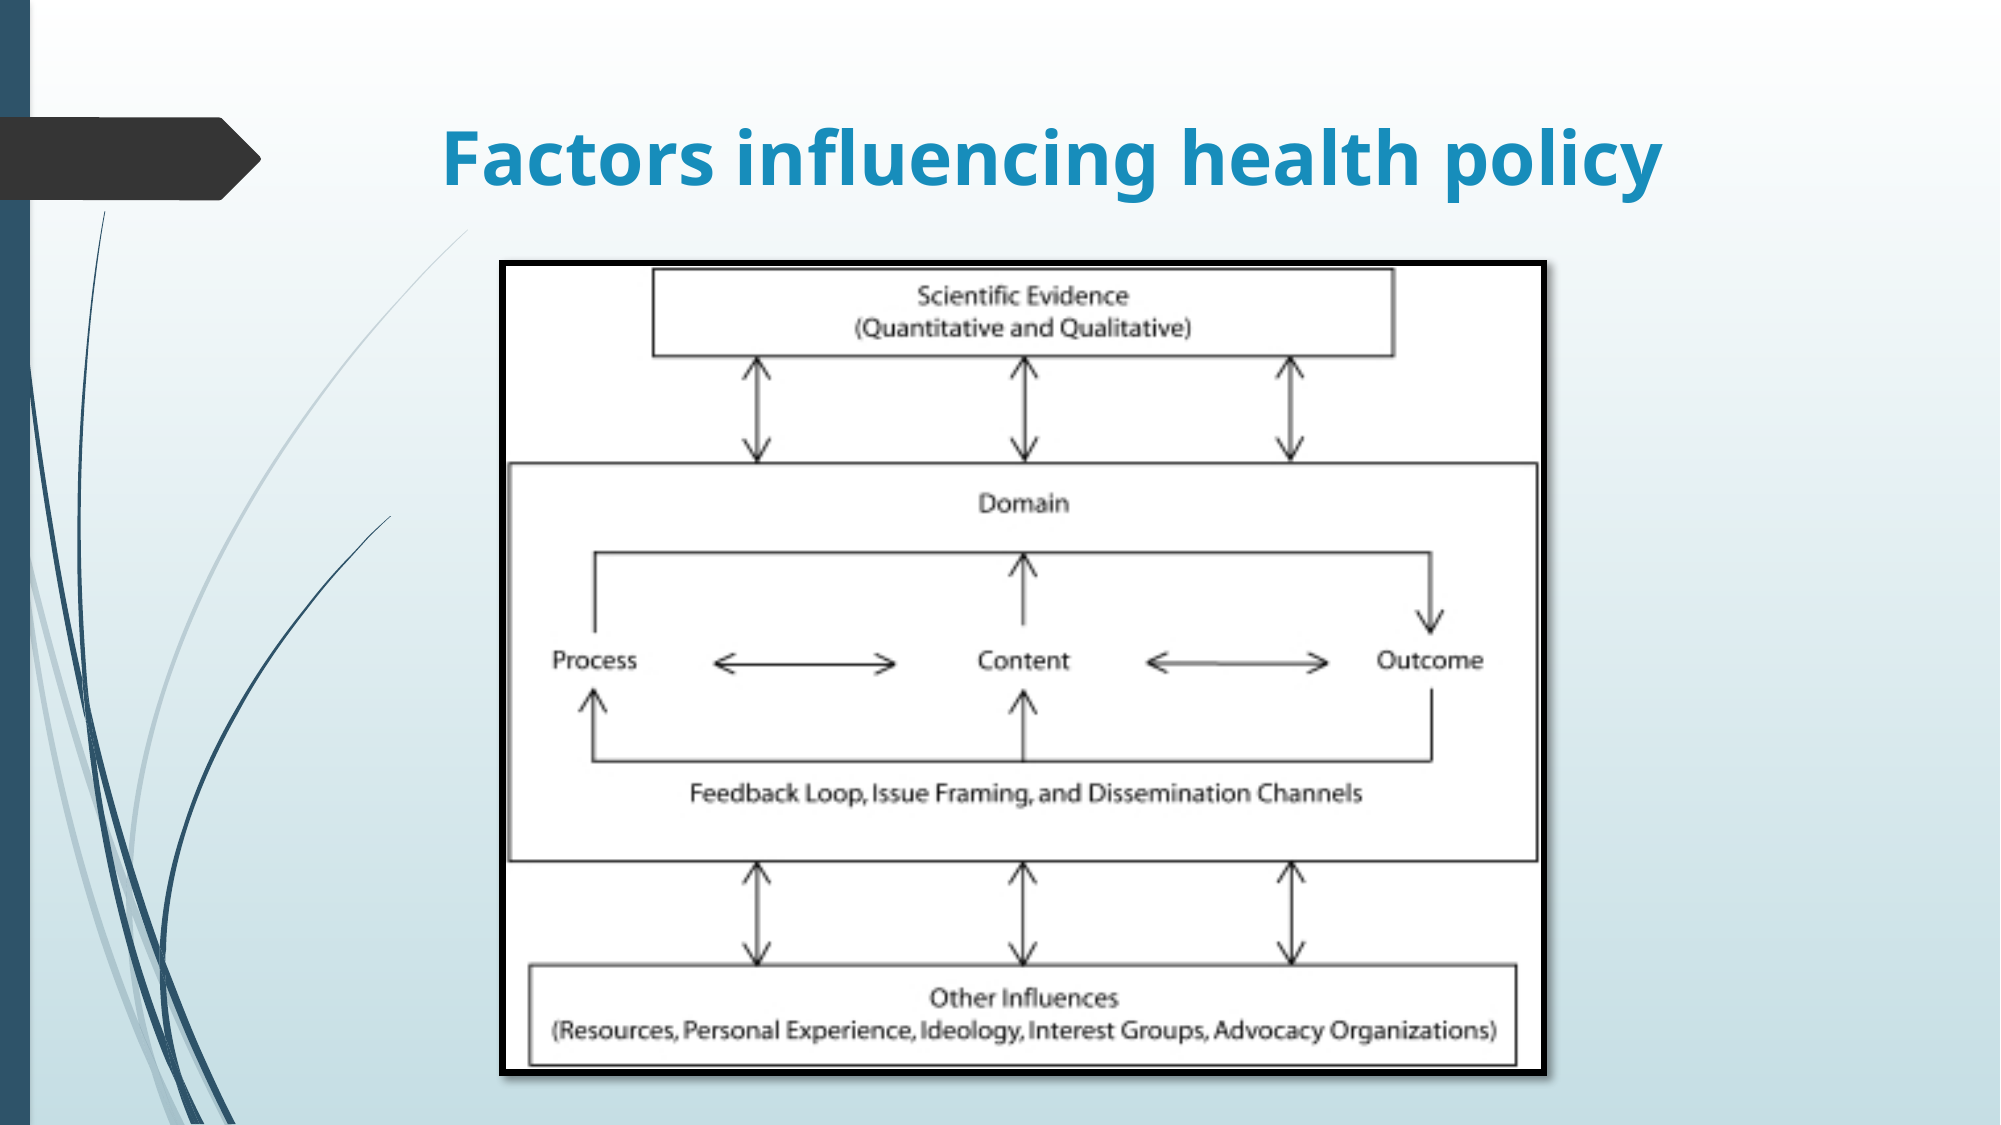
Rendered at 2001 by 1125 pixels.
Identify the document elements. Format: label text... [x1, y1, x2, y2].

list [505, 265, 1542, 1070]
title Factors influencing health policy [425, 102, 1888, 313]
